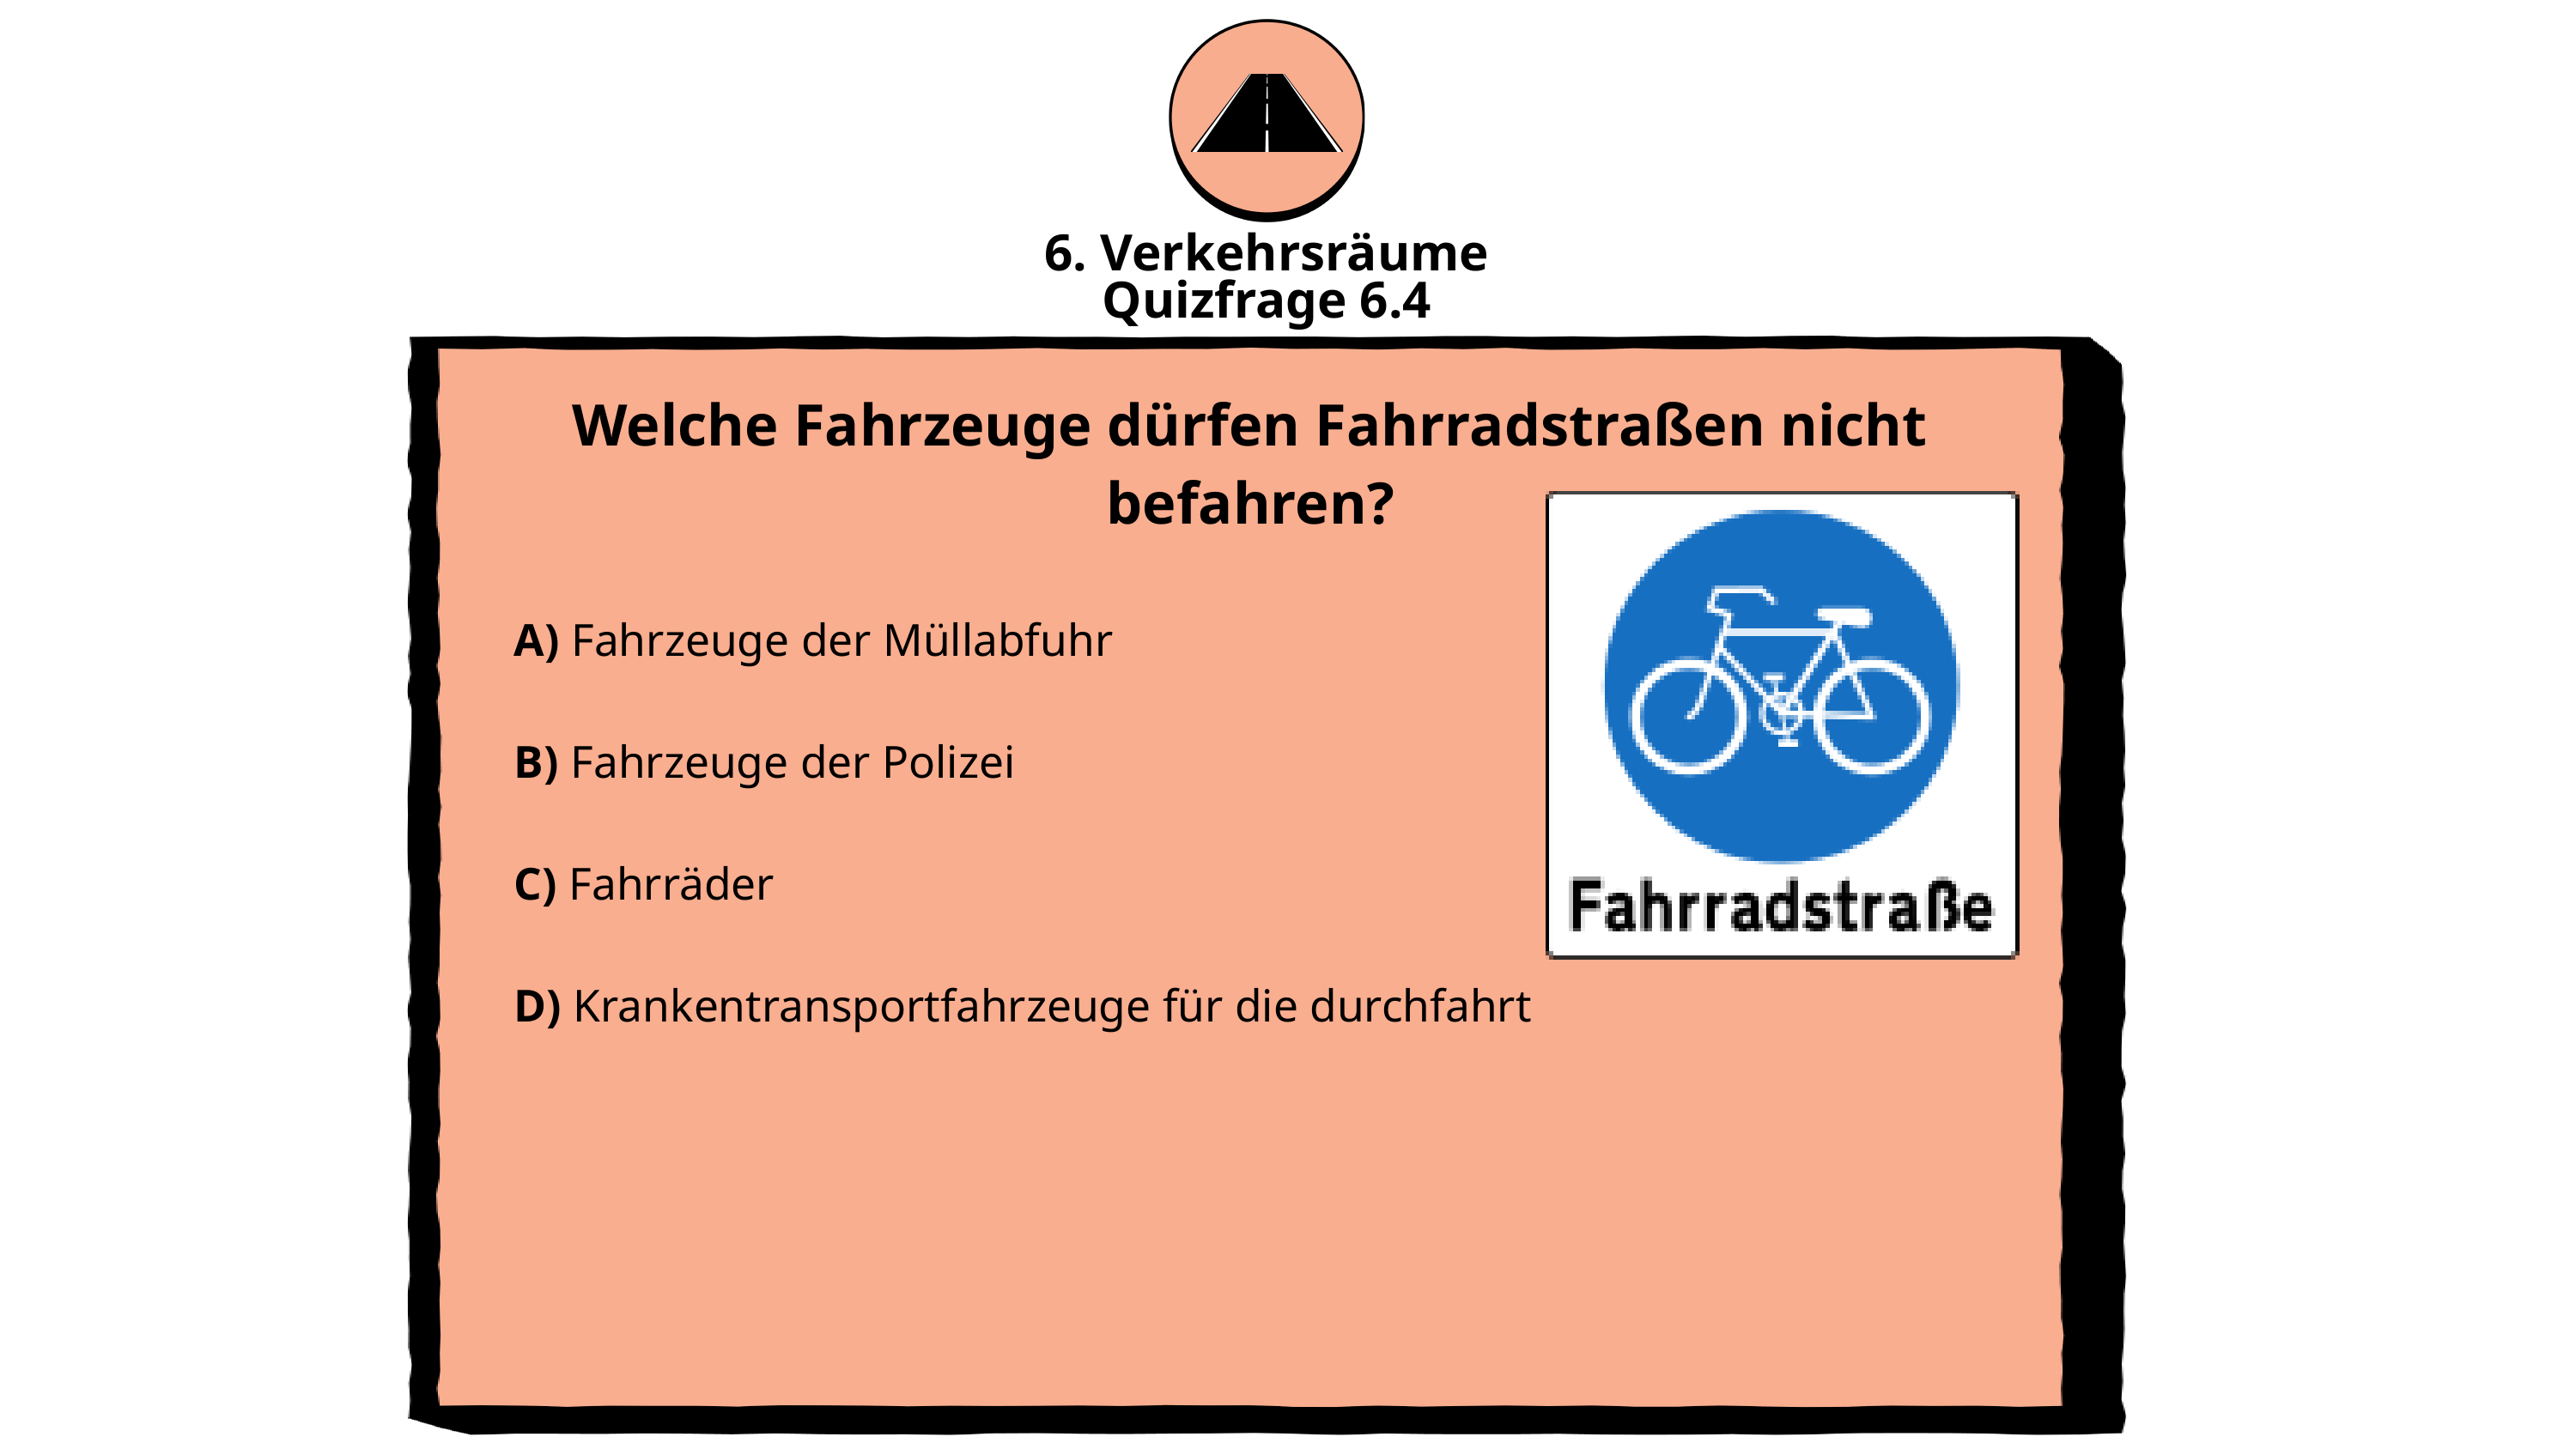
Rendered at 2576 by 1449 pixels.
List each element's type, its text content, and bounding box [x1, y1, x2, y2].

picture [1546, 490, 2020, 961]
text_box 6. Verkehrsräume Quizfrage 6.4 [623, 227, 1911, 335]
text_box Welche Fahrzeuge dürfen Fahrradstraßen nicht befahren? A) Fahrzeuge der Müllabfuhr B) Fahrzeuge der Polizei C) Fahrräder D) Krankentransportfahrzeuge für die durchfahrt [449, 379, 2051, 1031]
text_box [1169, 19, 1365, 222]
text_box [407, 335, 2127, 1435]
text_box [1190, 74, 1344, 152]
